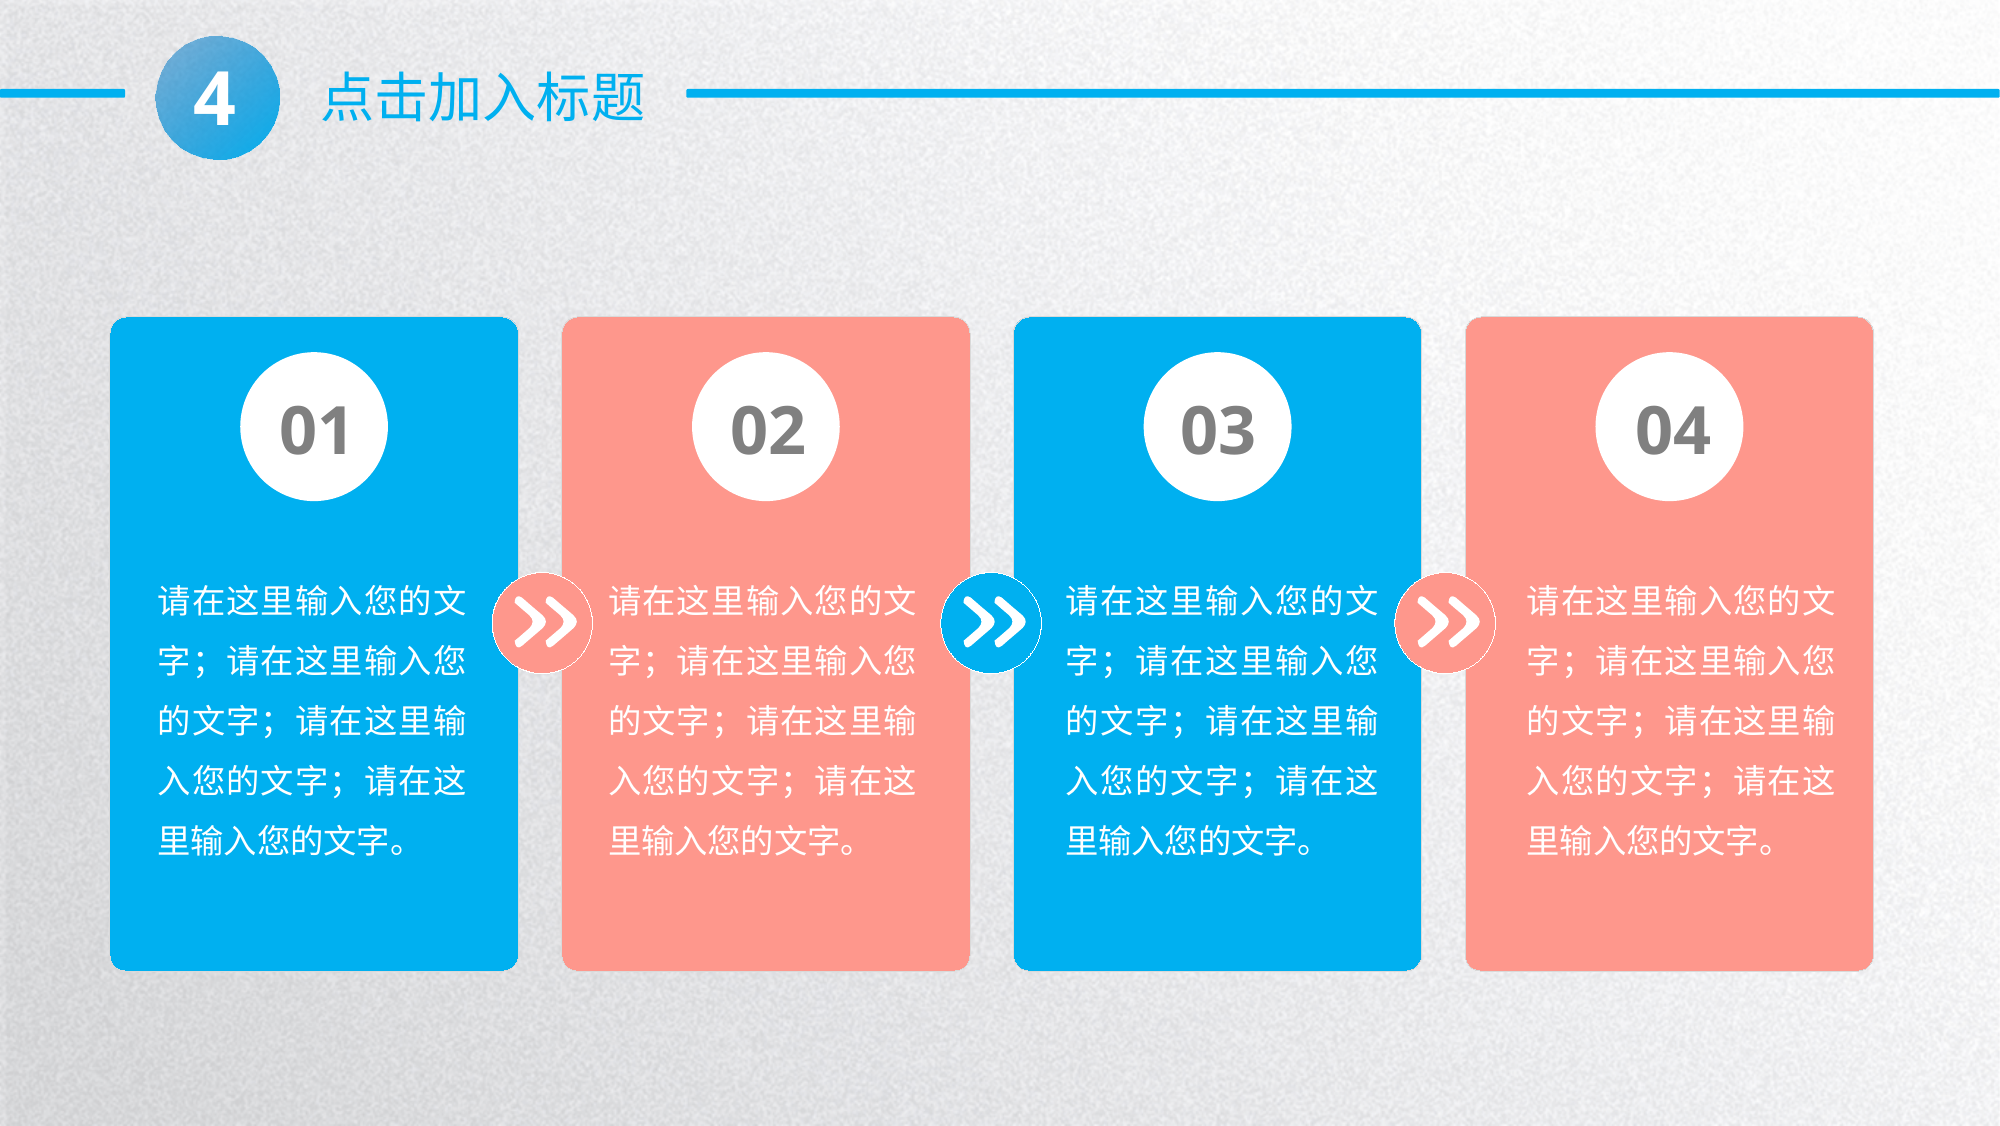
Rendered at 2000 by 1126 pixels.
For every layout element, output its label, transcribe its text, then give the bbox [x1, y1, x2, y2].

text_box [0, 88, 111, 98]
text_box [319, 88, 2000, 98]
picture [0, 98, 2000, 1126]
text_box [116, 35, 314, 160]
text_box 点击加入标题 [319, 109, 661, 136]
picture [0, 0, 2000, 88]
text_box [109, 316, 1874, 972]
text_box 点击加入标题 [319, 56, 661, 86]
